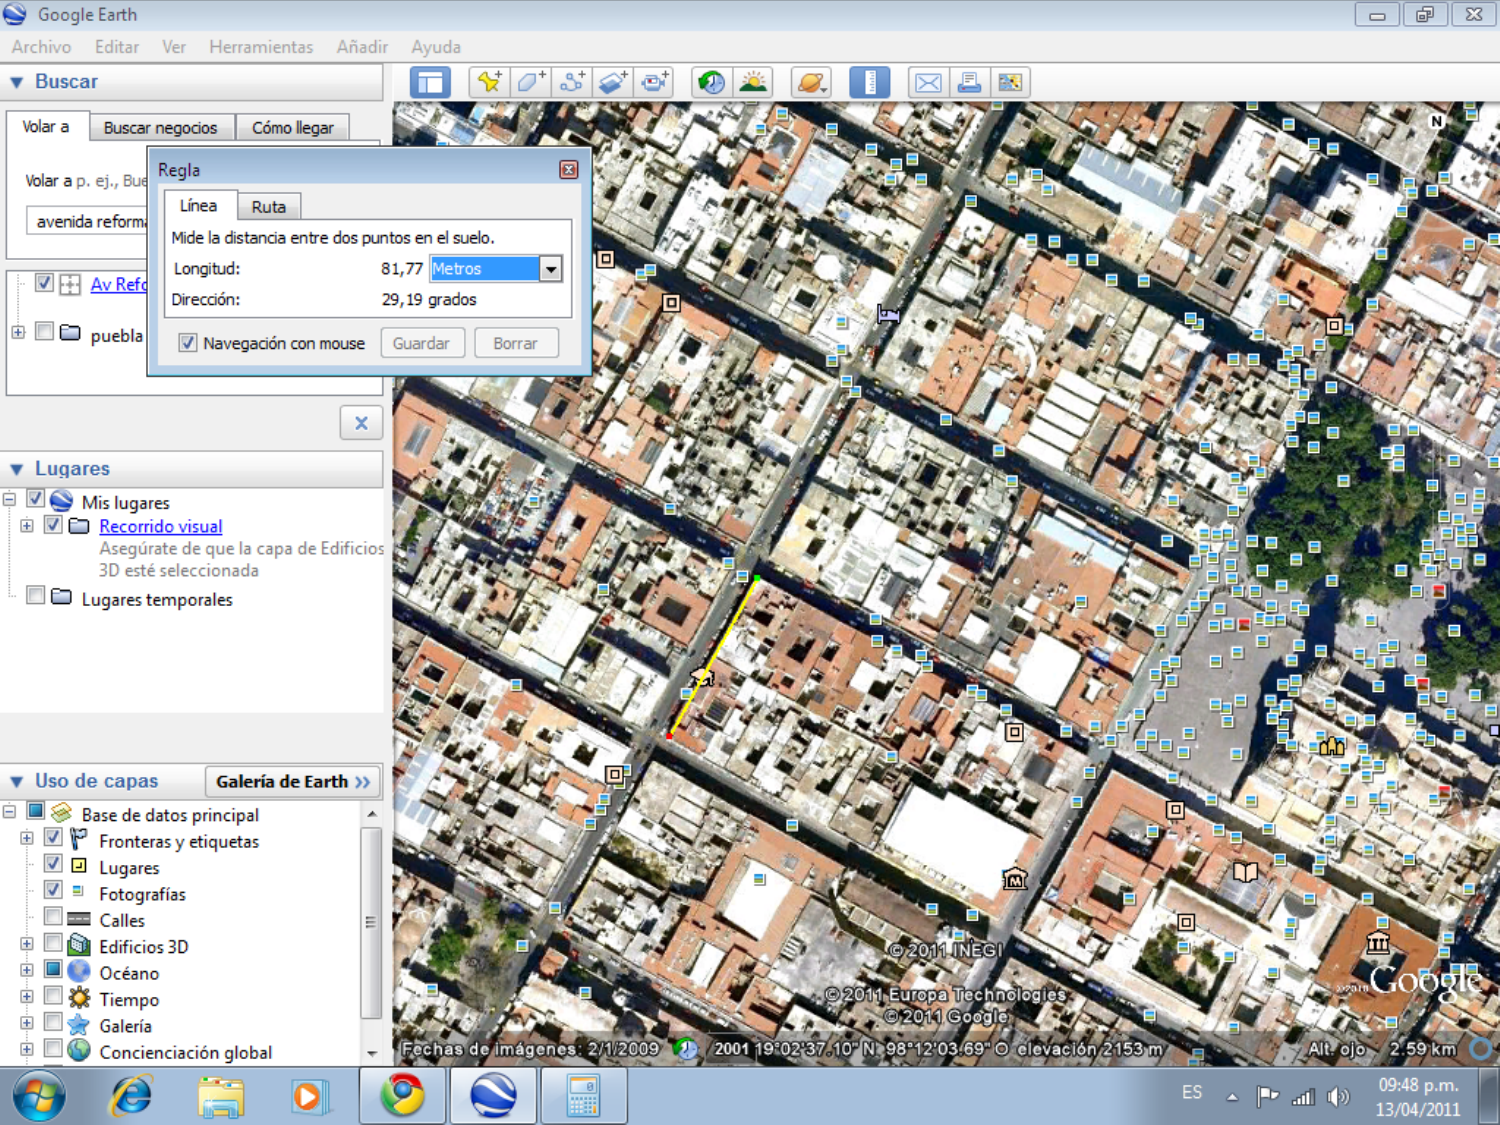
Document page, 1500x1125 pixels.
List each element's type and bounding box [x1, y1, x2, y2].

list [0, 0, 1500, 1125]
